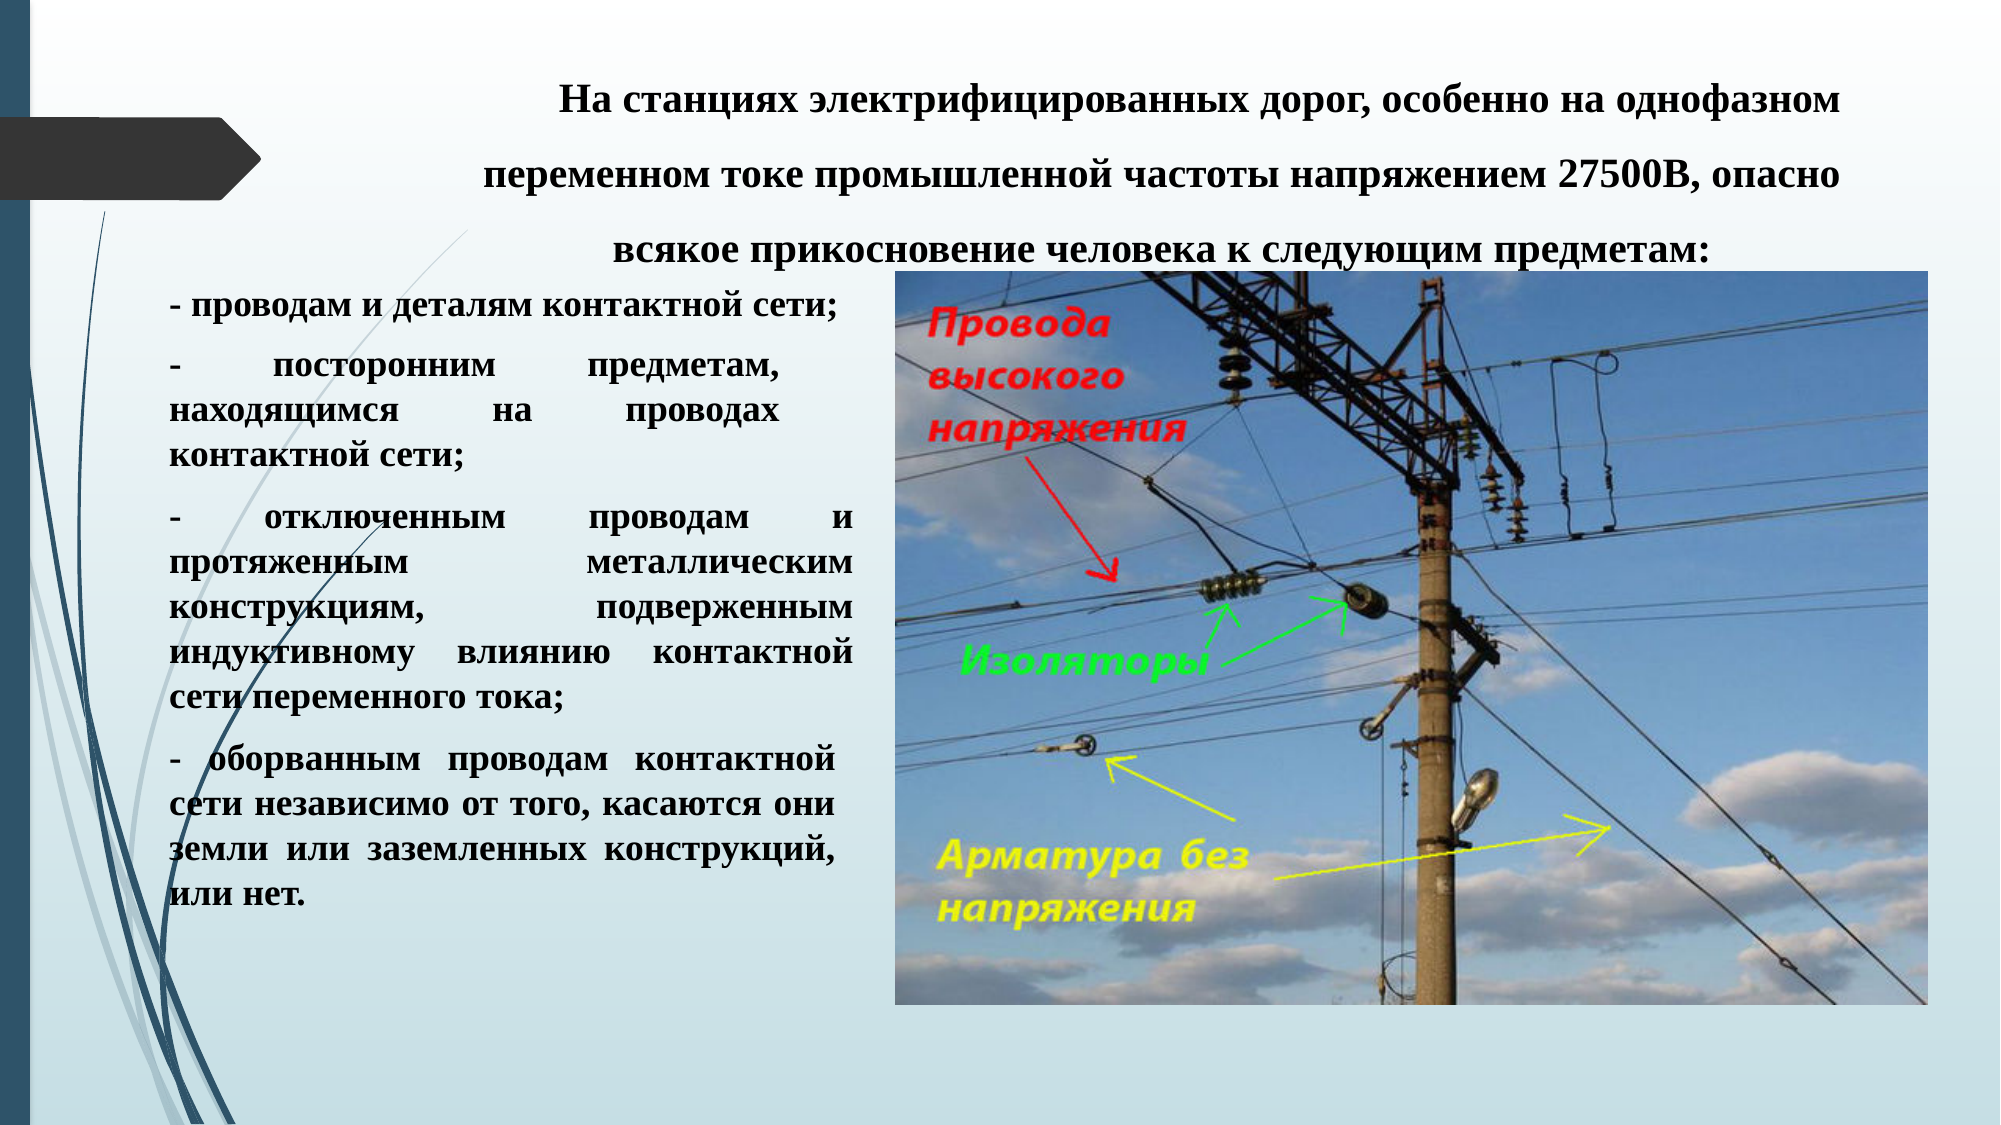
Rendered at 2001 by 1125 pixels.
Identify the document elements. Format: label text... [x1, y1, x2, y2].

text_box - оборванным проводам контактной сети независимо от того, касаются они земли или заземленных конструкций, или нет. [154, 725, 851, 921]
text_box - посторонним предметам, находящимся на проводах контактной сети; [154, 331, 795, 482]
text_box На станциях электрифицированных дорог, особенно на однофазном переменном токе промышленной частоты напряжением 27500В, опасно всякое прикосновение человека к следующим предметам: [432, 37, 1899, 278]
text_box - отключенным проводам и протяженным металлическим конструкциям, подверженным индуктивному влиянию контактной сети переменного тока; [154, 483, 869, 724]
text_box - проводам и деталям контактной сети; [154, 271, 869, 331]
picture [895, 270, 1928, 1005]
